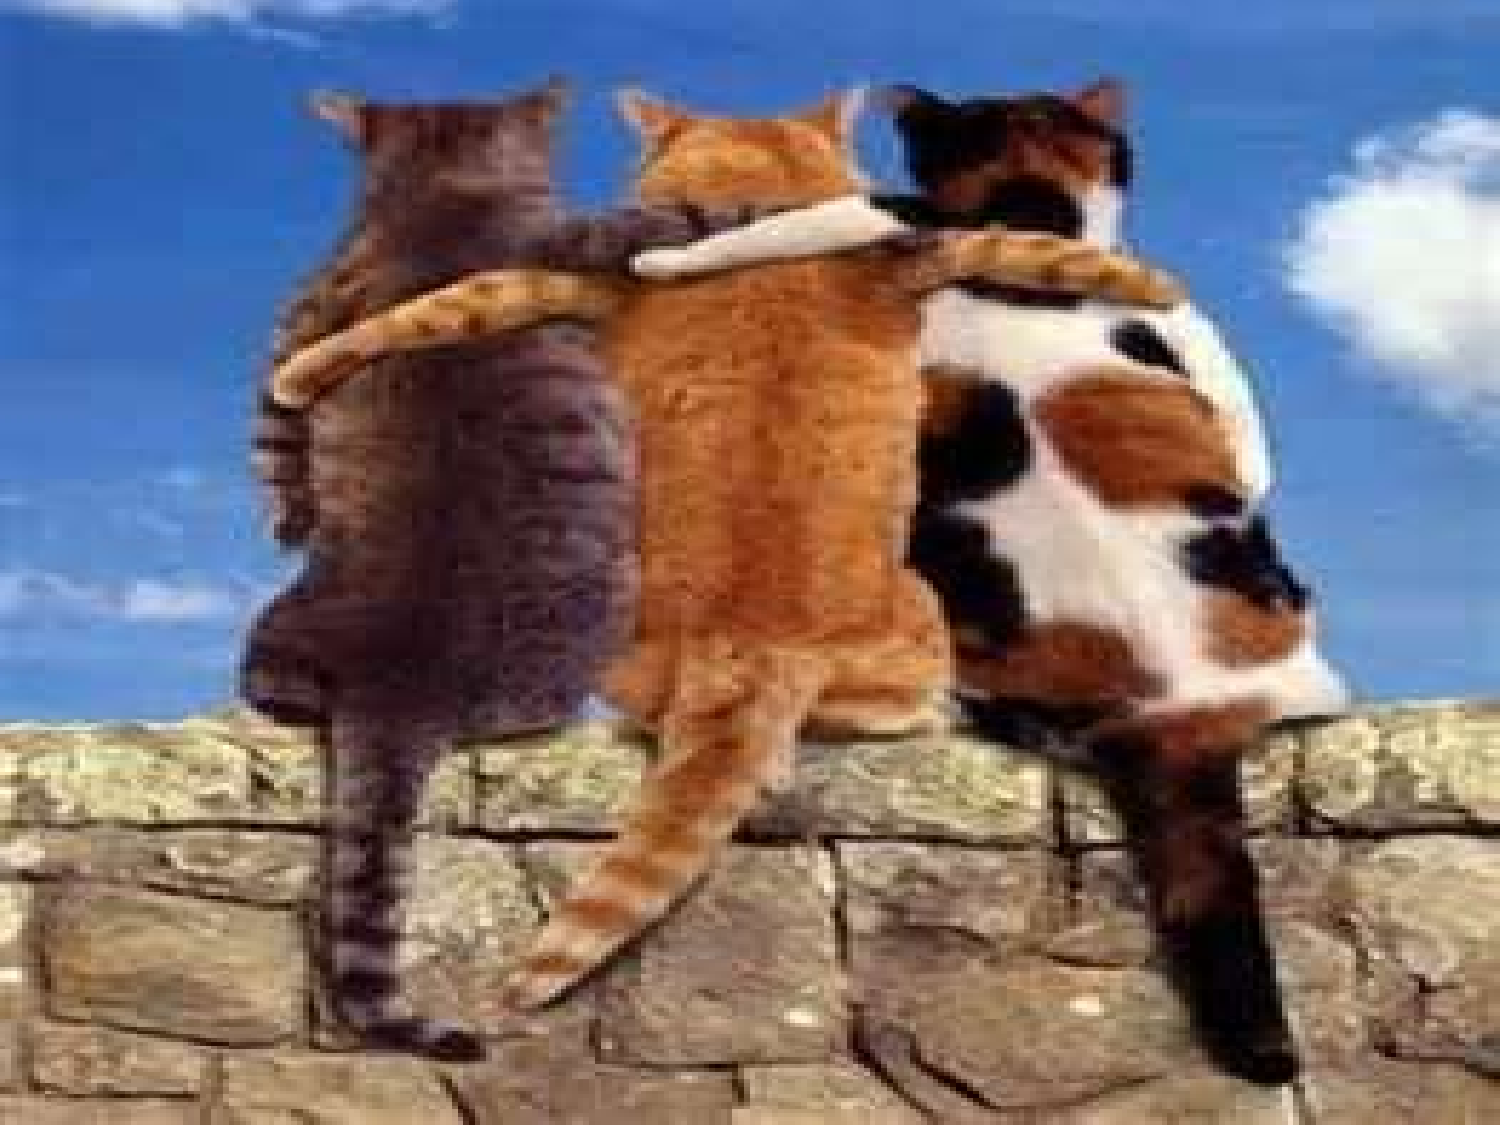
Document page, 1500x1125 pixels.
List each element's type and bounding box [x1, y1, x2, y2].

list [0, 0, 1500, 1125]
